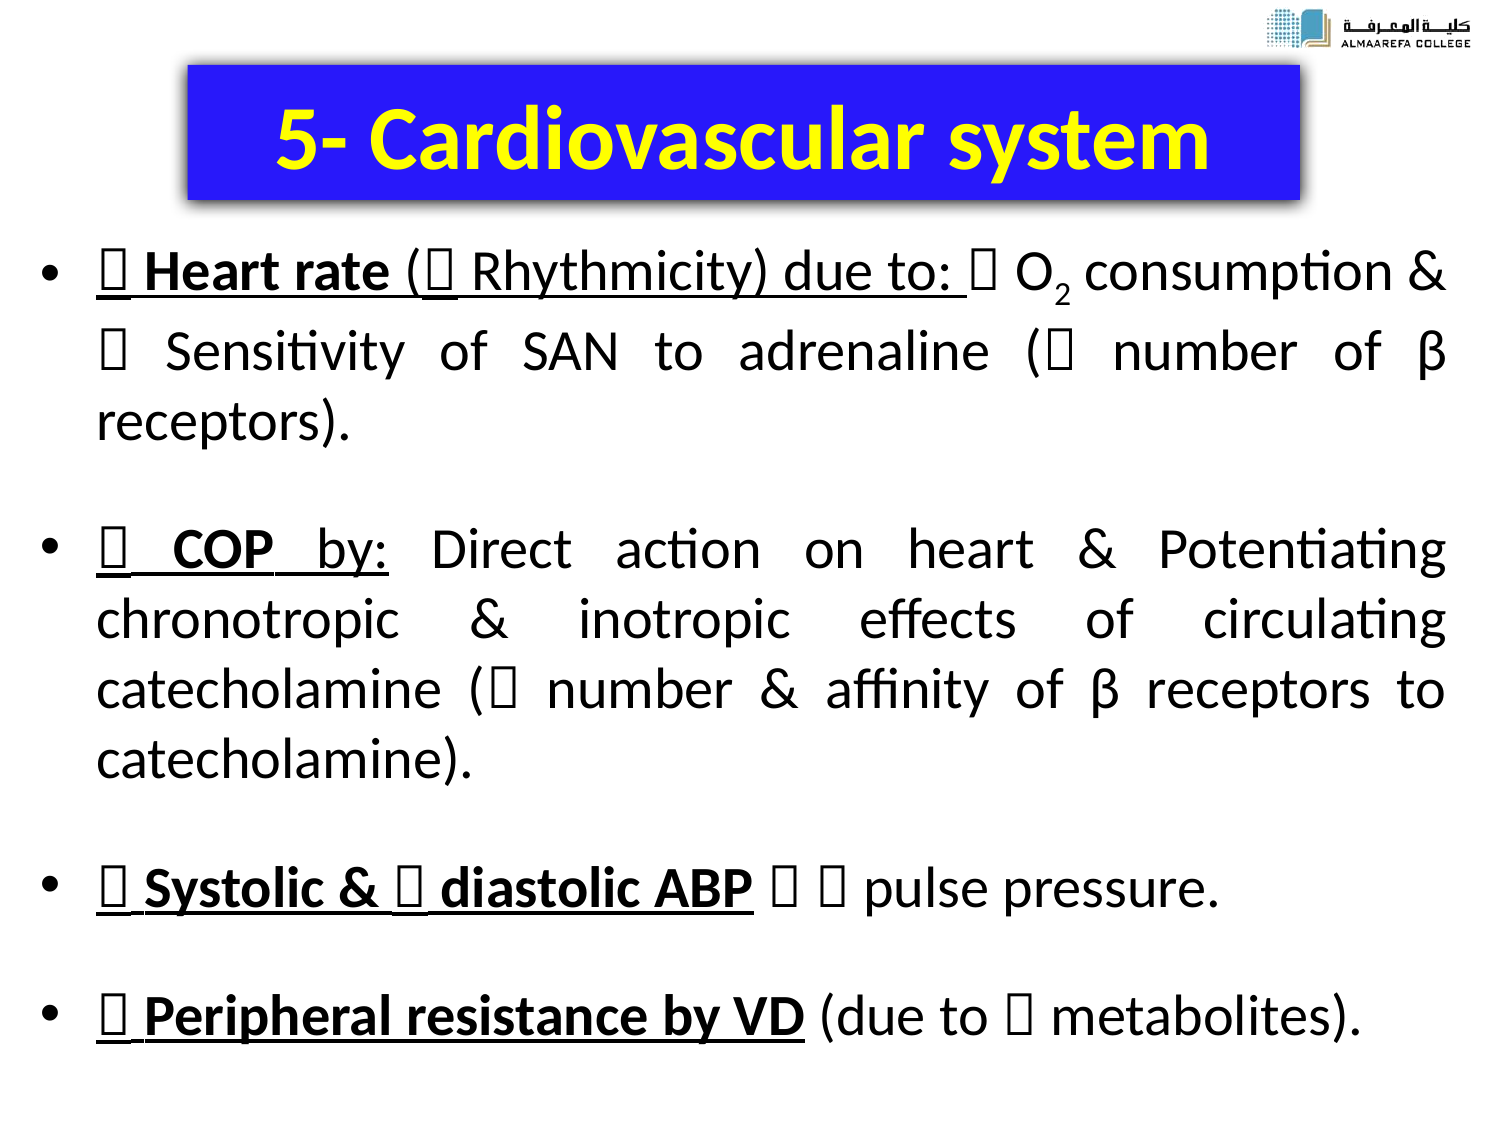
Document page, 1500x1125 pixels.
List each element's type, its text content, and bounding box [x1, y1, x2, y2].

list  Heart rate ( Rhythmicity) due to:  O2 consumption &  Sensitivity of SAN to adrenaline ( number of β receptors).  COP by: Direct action on heart & Potentiating chronotropic & inotropic effects of circulating catecholamine ( number & affinity of β receptors to catecholamine).  Systolic &  diastolic ABP   pulse pressure.  Peripheral resistance by VD (due to  metabolites). [24, 224, 1463, 1005]
picture [1262, 0, 1475, 65]
title 5- Cardiovascular system [187, 64, 1300, 200]
